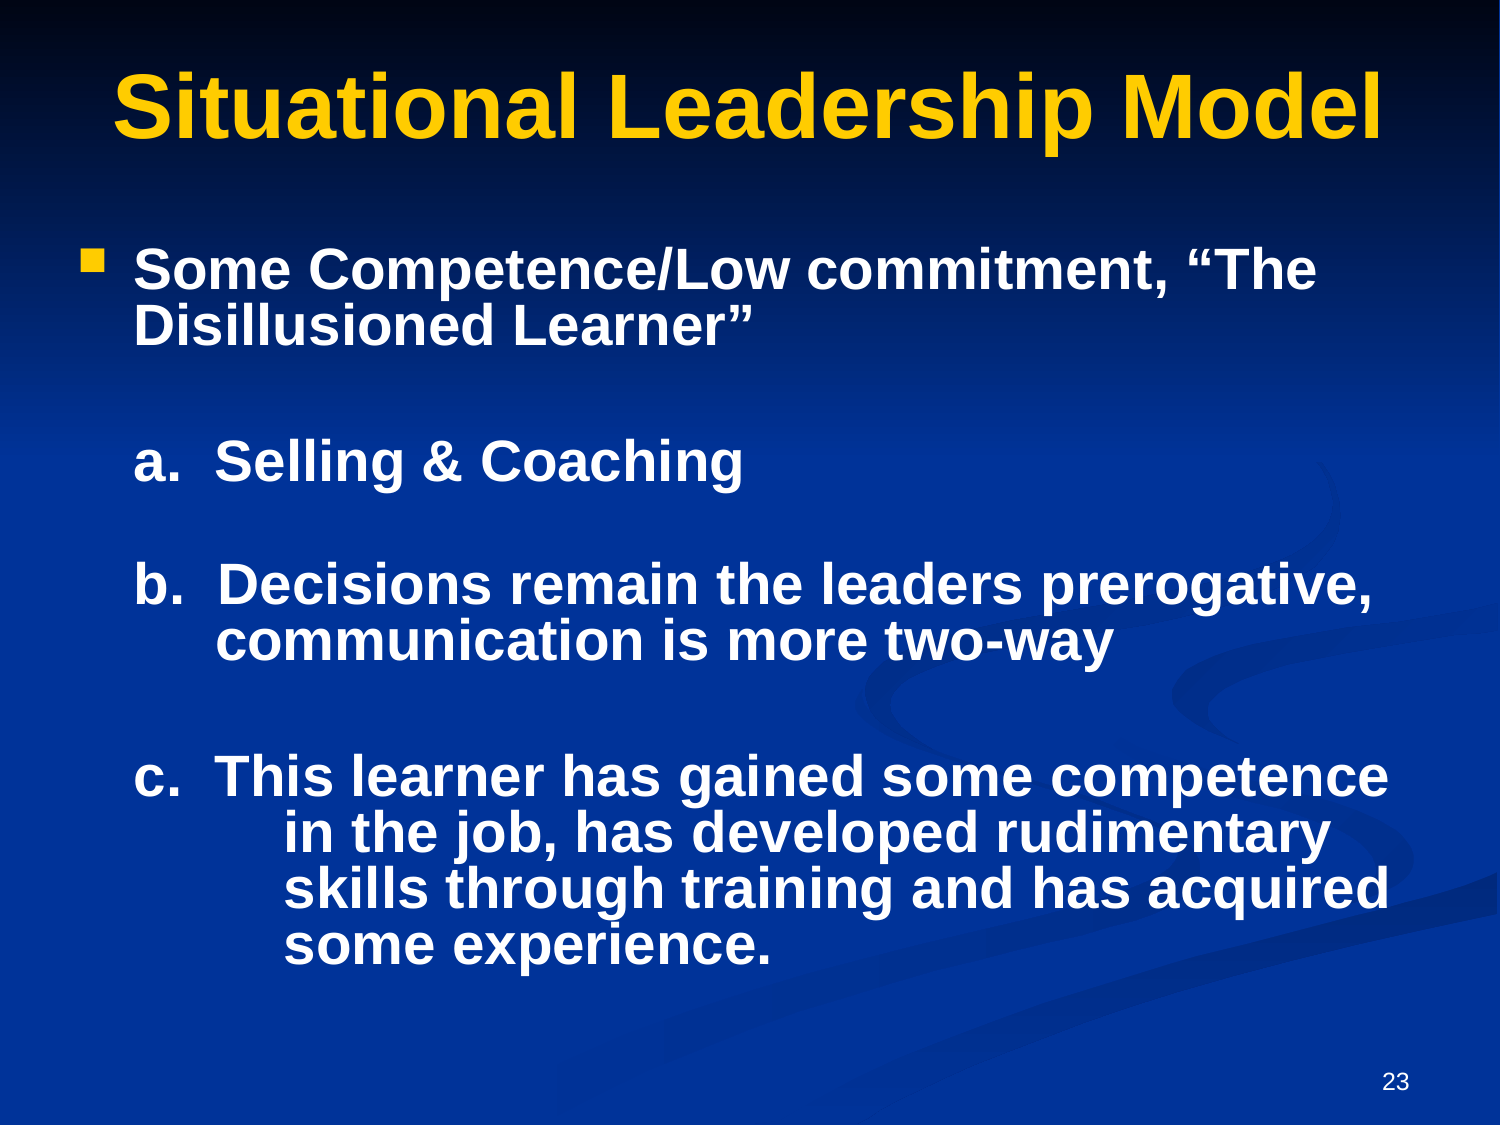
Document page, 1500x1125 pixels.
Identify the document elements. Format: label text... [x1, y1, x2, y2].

slide_number 23 [1074, 1038, 1426, 1104]
list Some Competence/Low commitment, “The Disillusioned Learner” a. Selling & Coaching b. Decisions remain the leaders prerogative, communication is more two-way c. This learner has gained some competence in the job, has developed rudimentary skills through training and has acquired some experience. [62, 237, 1438, 1038]
title Situational Leadership Model [74, 55, 1426, 150]
